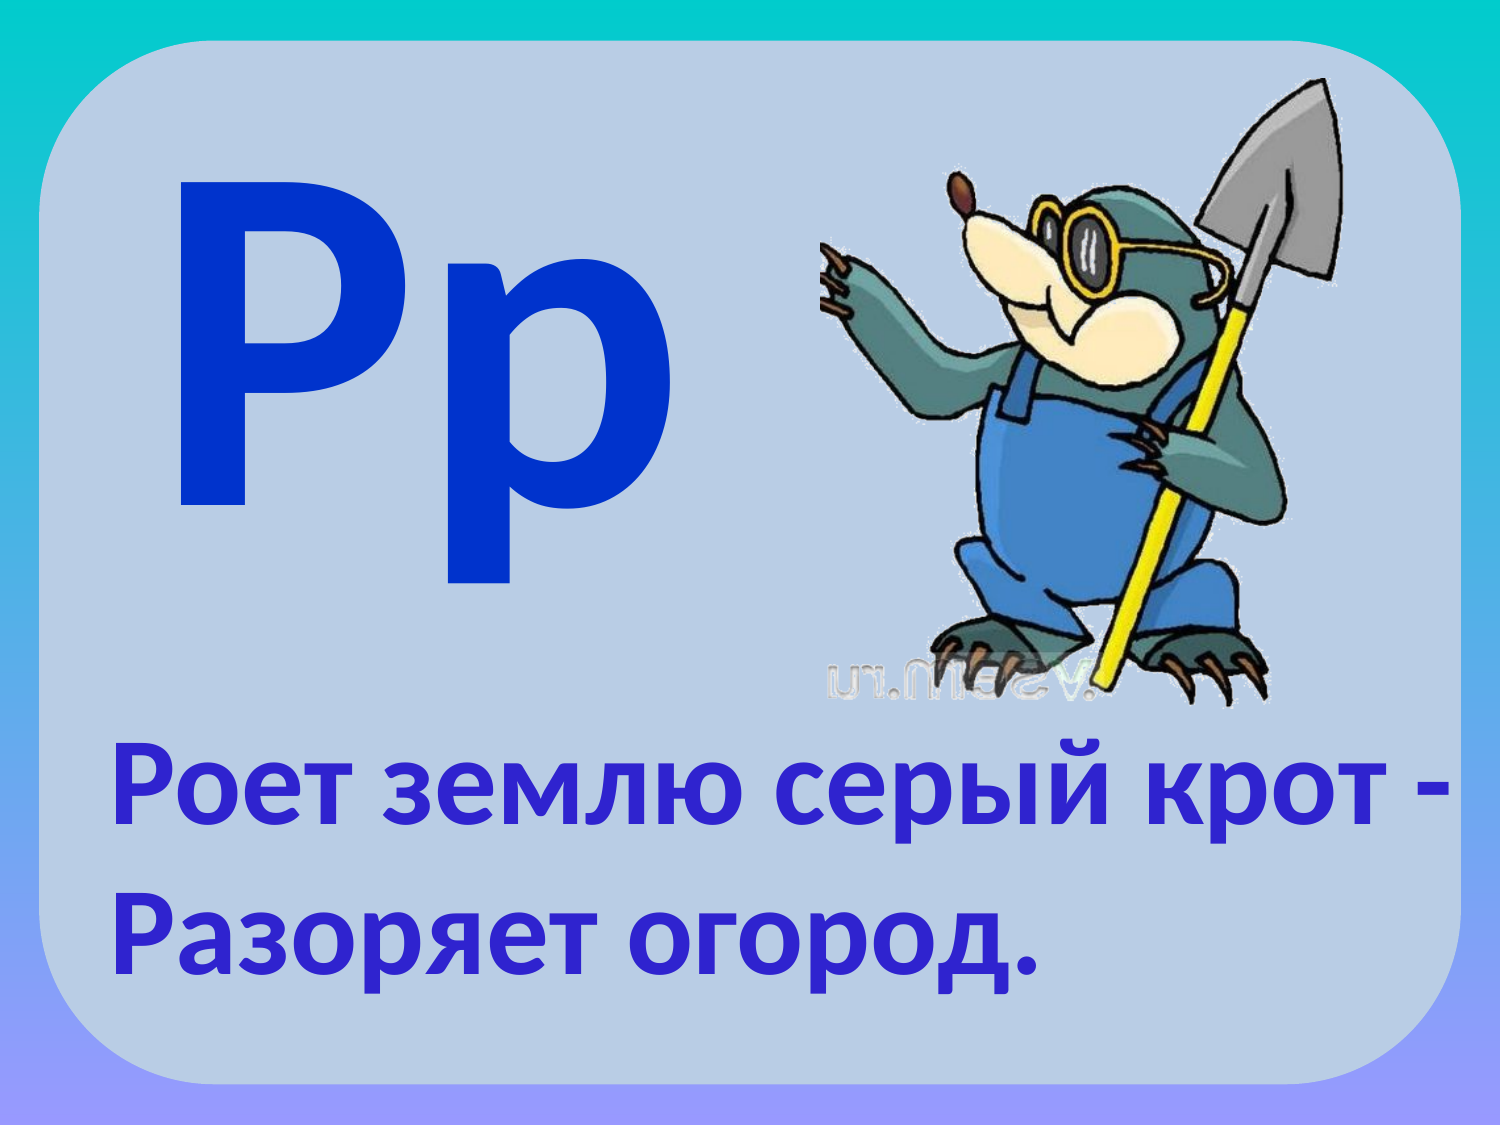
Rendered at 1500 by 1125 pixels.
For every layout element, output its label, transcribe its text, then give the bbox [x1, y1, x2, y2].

picture [820, 77, 1390, 709]
text_box Рр [138, 0, 701, 613]
text_box Роет землю серый крот - Разоряет огород. [94, 692, 1500, 1008]
text_box [39, 40, 1461, 1085]
